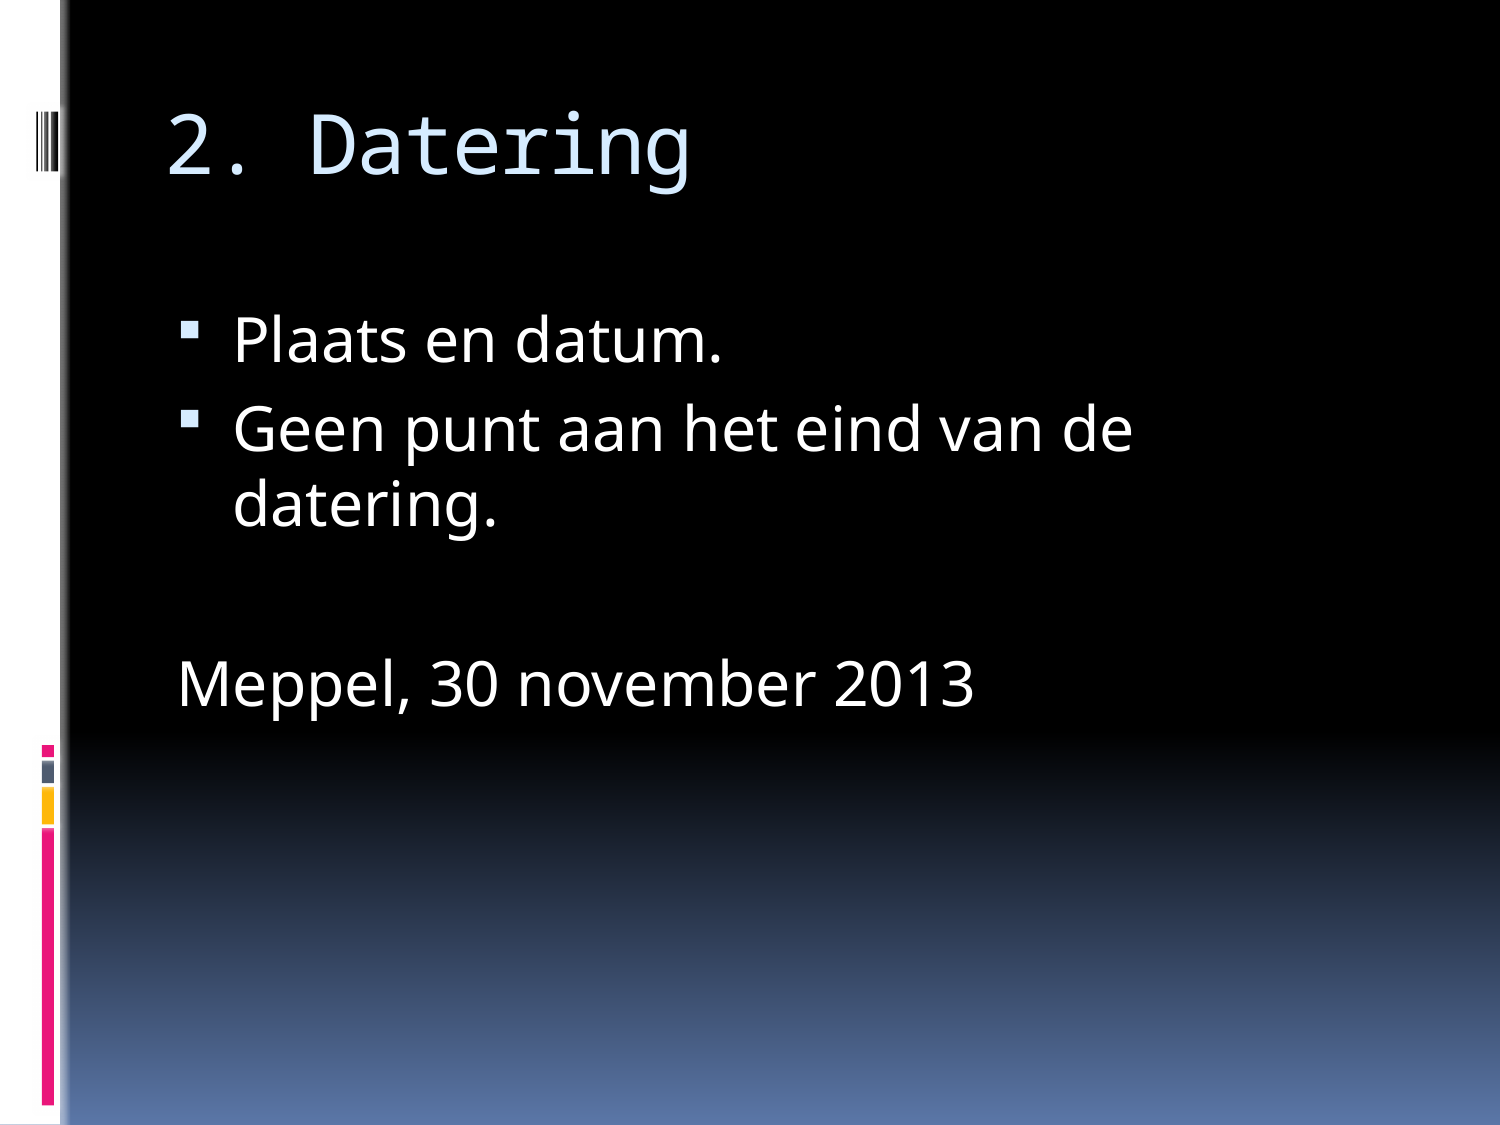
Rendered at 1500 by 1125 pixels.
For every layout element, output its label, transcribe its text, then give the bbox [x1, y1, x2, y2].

list Plaats en datum. Geen punt aan het eind van de datering. Meppel, 30 november 2013 [150, 292, 1425, 1043]
title 2. Datering [150, 83, 1425, 234]
